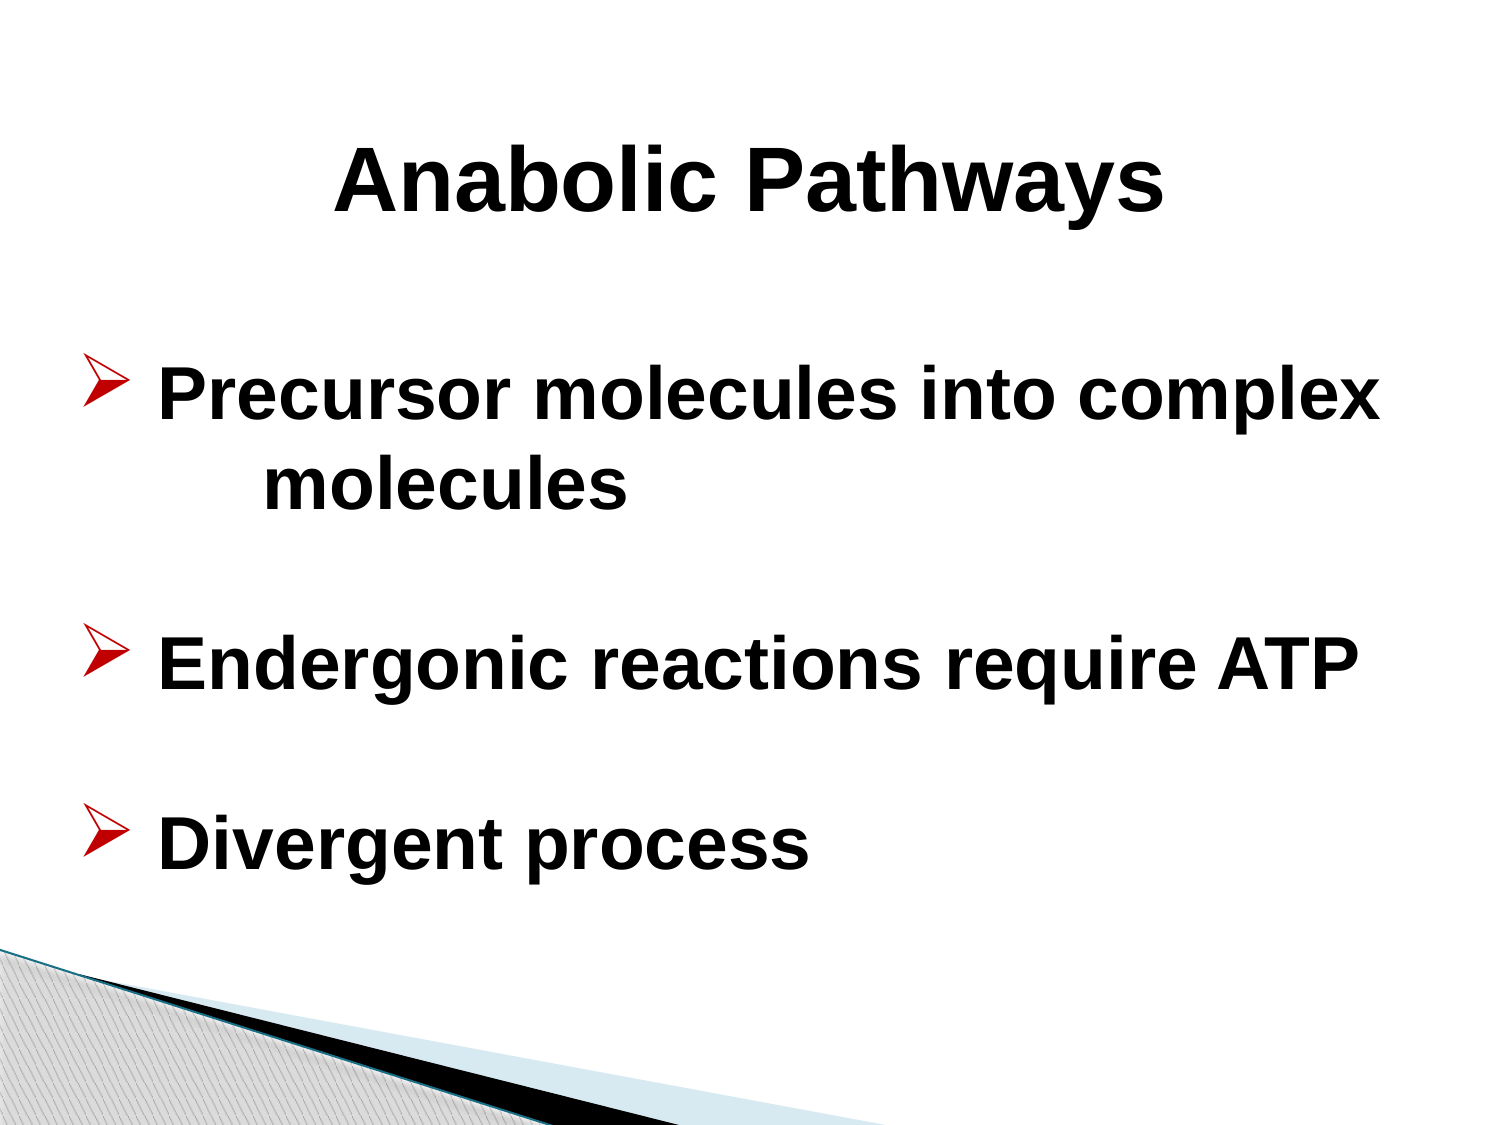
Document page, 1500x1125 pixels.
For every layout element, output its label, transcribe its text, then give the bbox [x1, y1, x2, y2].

title Anabolic Pathways [62, 62, 1438, 288]
text_box Precursor molecules into complex molecules Endergonic reactions require ATP Divergent process [62, 337, 1413, 893]
